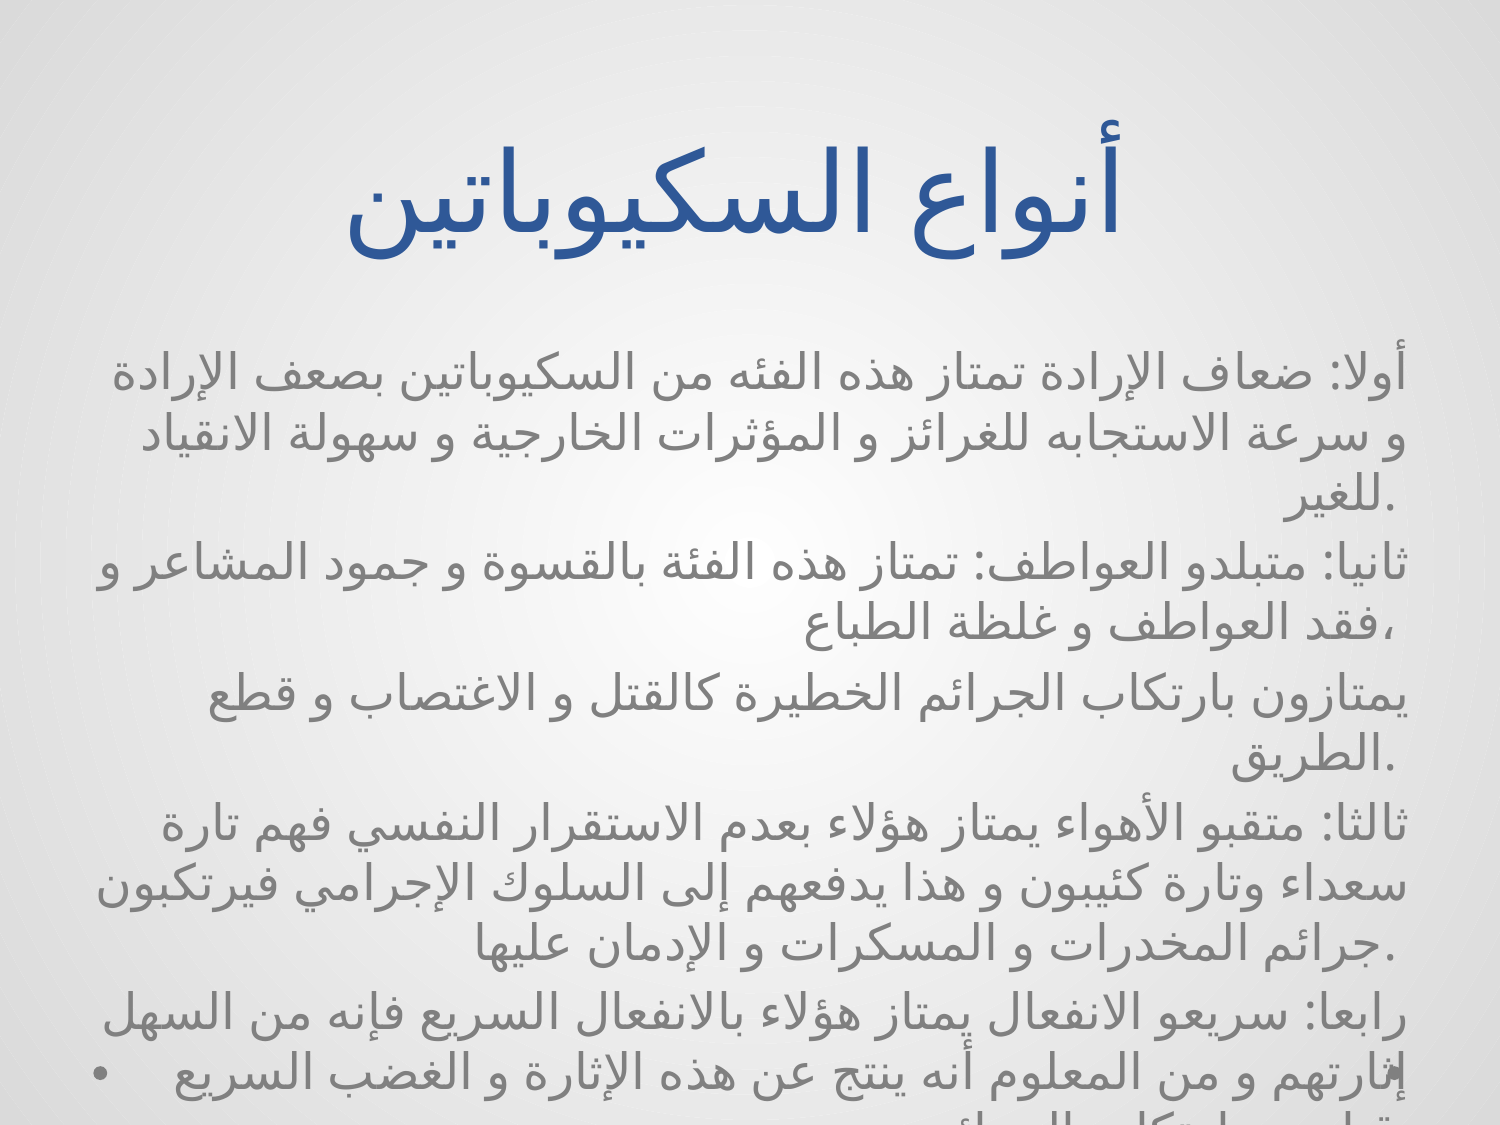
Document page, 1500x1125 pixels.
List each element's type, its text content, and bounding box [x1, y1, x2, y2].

title أنواع السكيوباتين [75, 0, 1425, 262]
list أولا: ضعاف الإرادة تمتاز هذه الفئه من السكيوباتين بصعف الإرادة و سرعة الاستجابه للغرائز و المؤثرات الخارجية و سهولة الانقياد للغير. ثانيا: متبلدو العواطف: تمتاز هذه الفئة بالقسوة و جمود المشاعر و فقد العواطف و غلظة الطباع، يمتازون بارتكاب الجرائم الخطيرة كالقتل و الاغتصاب و قطع الطريق. ثالثا: متقبو الأهواء يمتاز هؤلاء بعدم الاستقرار النفسي فهم تارة سعداء وتارة كئيبون و هذا يدفعهم إلى السلوك الإجرامي فيرتكبون جرائم المخدرات و المسكرات و الإدمان عليها. رابعا: سريعو الانفعال يمتاز هؤلاء بالانفعال السريع فإنه من السهل إثارتهم و من المعلوم أنه ينتج عن هذه الإثارة و الغضب السريع قيامهم بارتكاب الجرائم. [75, 262, 1425, 1005]
